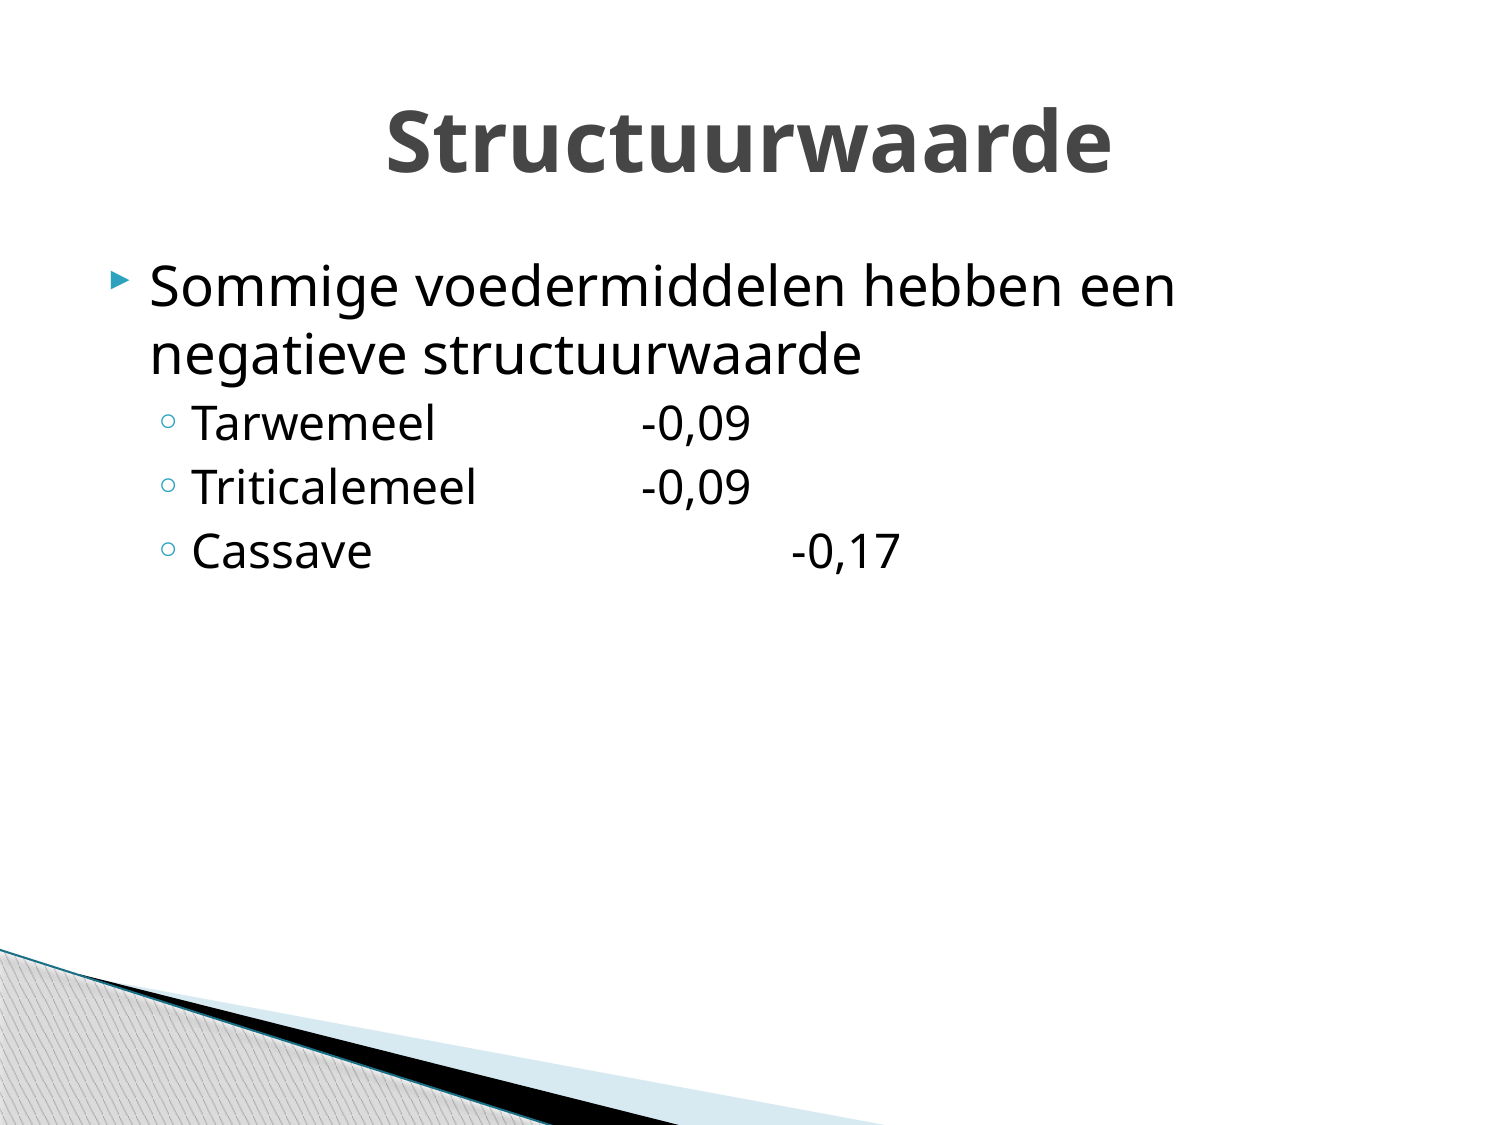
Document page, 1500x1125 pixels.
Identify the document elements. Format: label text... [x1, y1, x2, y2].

title Structuurwaarde [75, 45, 1425, 233]
list Sommige voedermiddelen hebben een negatieve structuurwaarde Tarwemeel -0,09 Triticalemeel -0,09 Cassave -0,17 [75, 243, 1425, 986]
